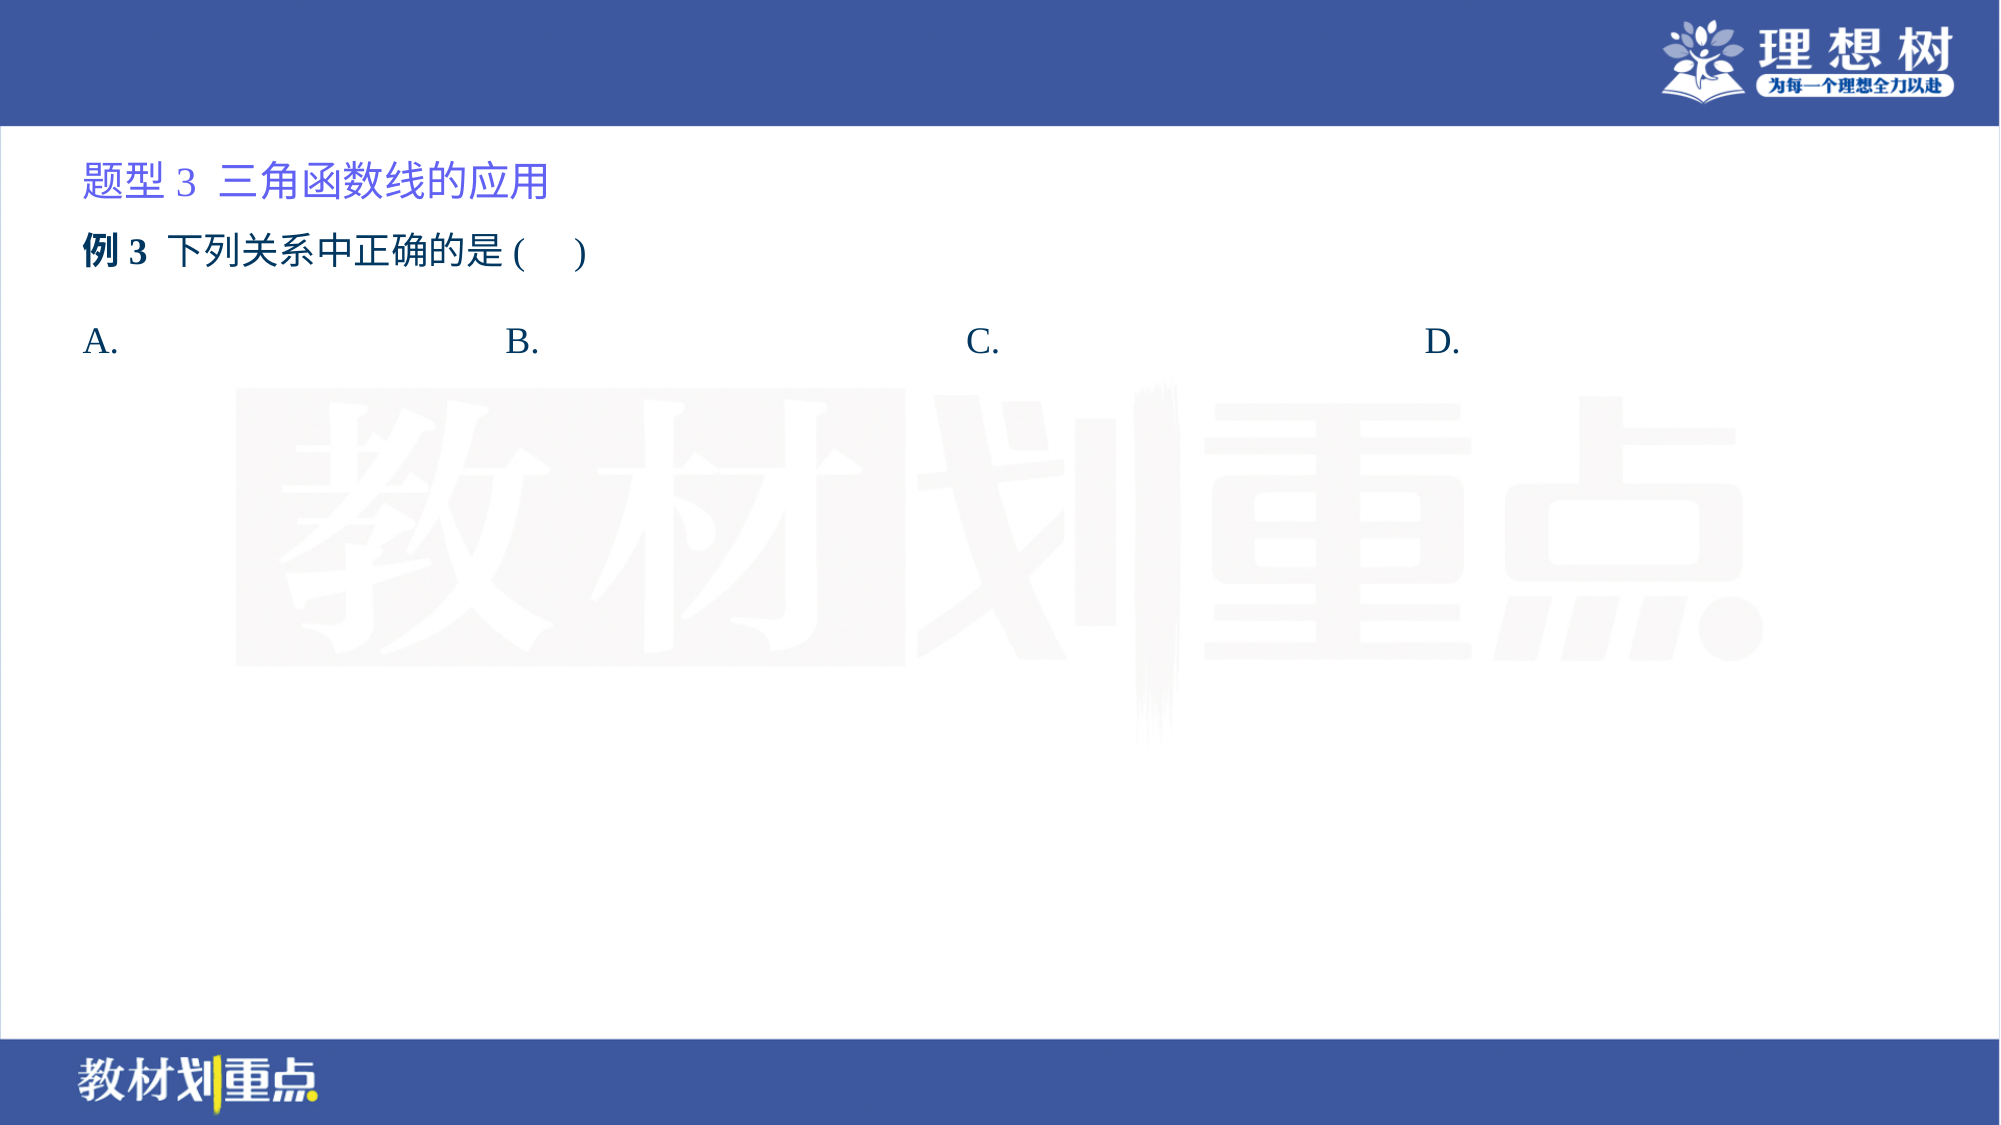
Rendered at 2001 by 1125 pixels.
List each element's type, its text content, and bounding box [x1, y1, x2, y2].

text_box 题型3 三角函数线的应用 [82, 129, 1817, 197]
text_box 例3 下列关系中正确的是( ) [82, 204, 1817, 265]
picture [0, 0, 2000, 1125]
